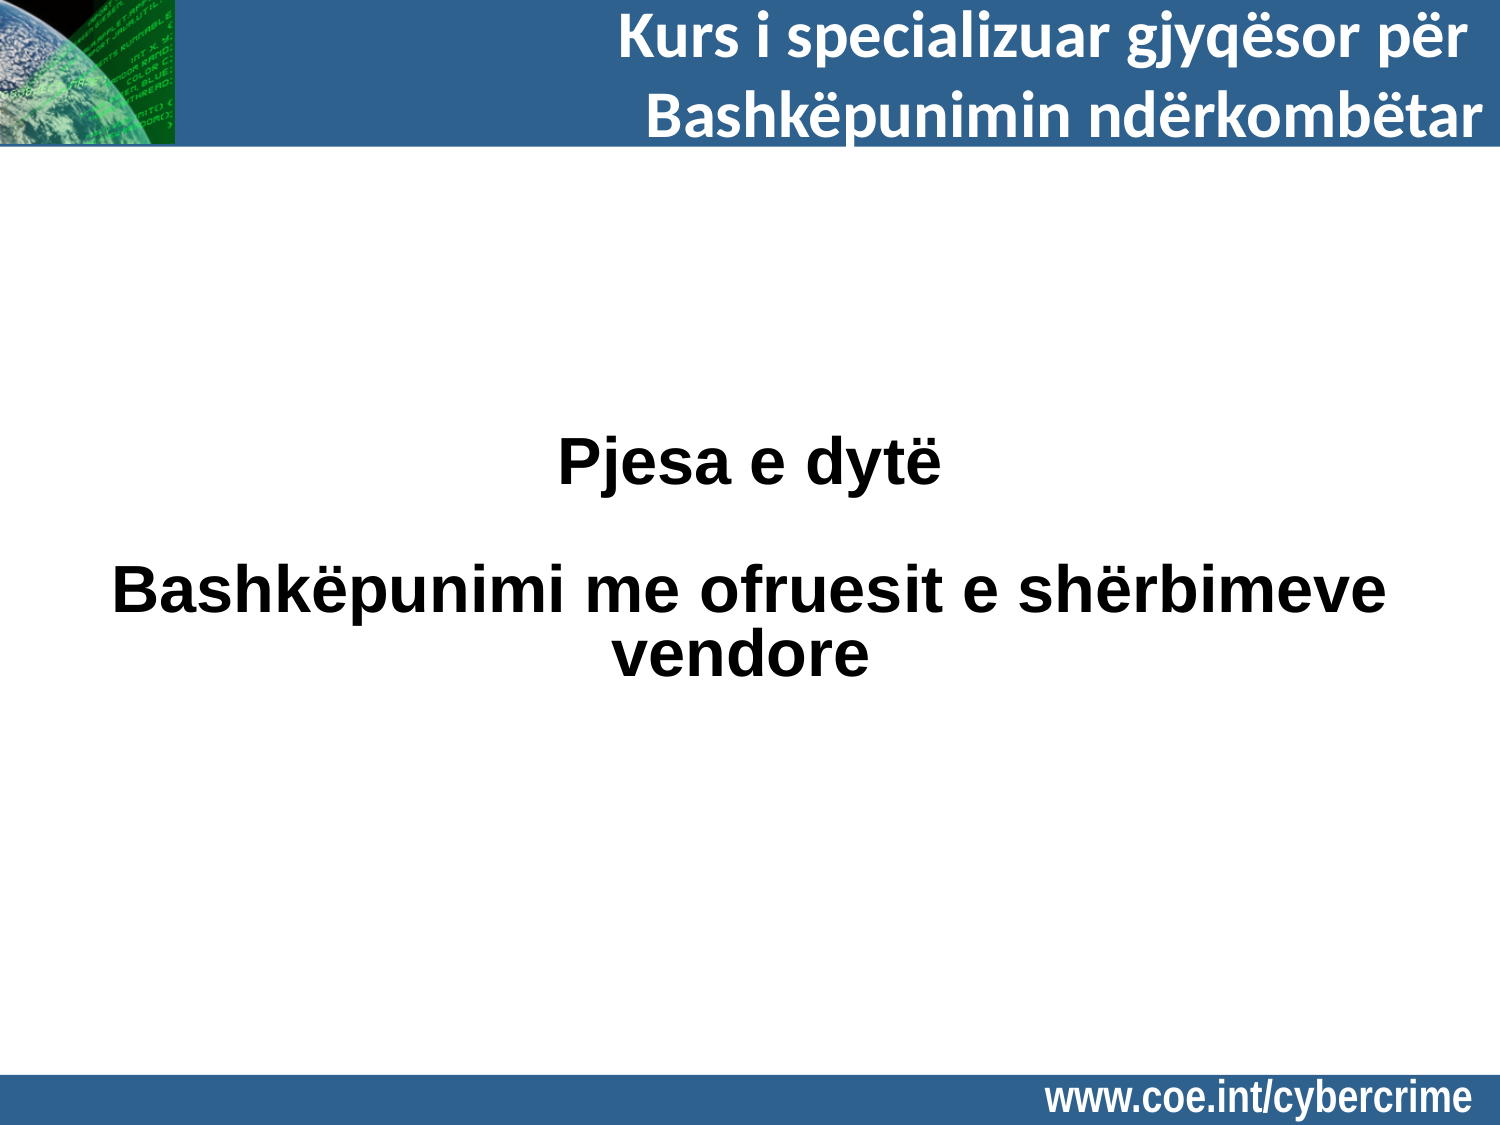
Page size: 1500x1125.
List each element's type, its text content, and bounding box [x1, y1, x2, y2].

text_box Pjesa e dytë Bashkëpunimi me ofruesit e shërbimeve vendore [50, 425, 1450, 697]
picture [0, 0, 175, 144]
text_box www.coe.int/cybercrime [1030, 1059, 1500, 1125]
text_box [0, 1073, 1030, 1125]
text_box Kurs i specializuar gjyqësor për Bashkëpunimin ndërkombëtar [177, 0, 1500, 149]
